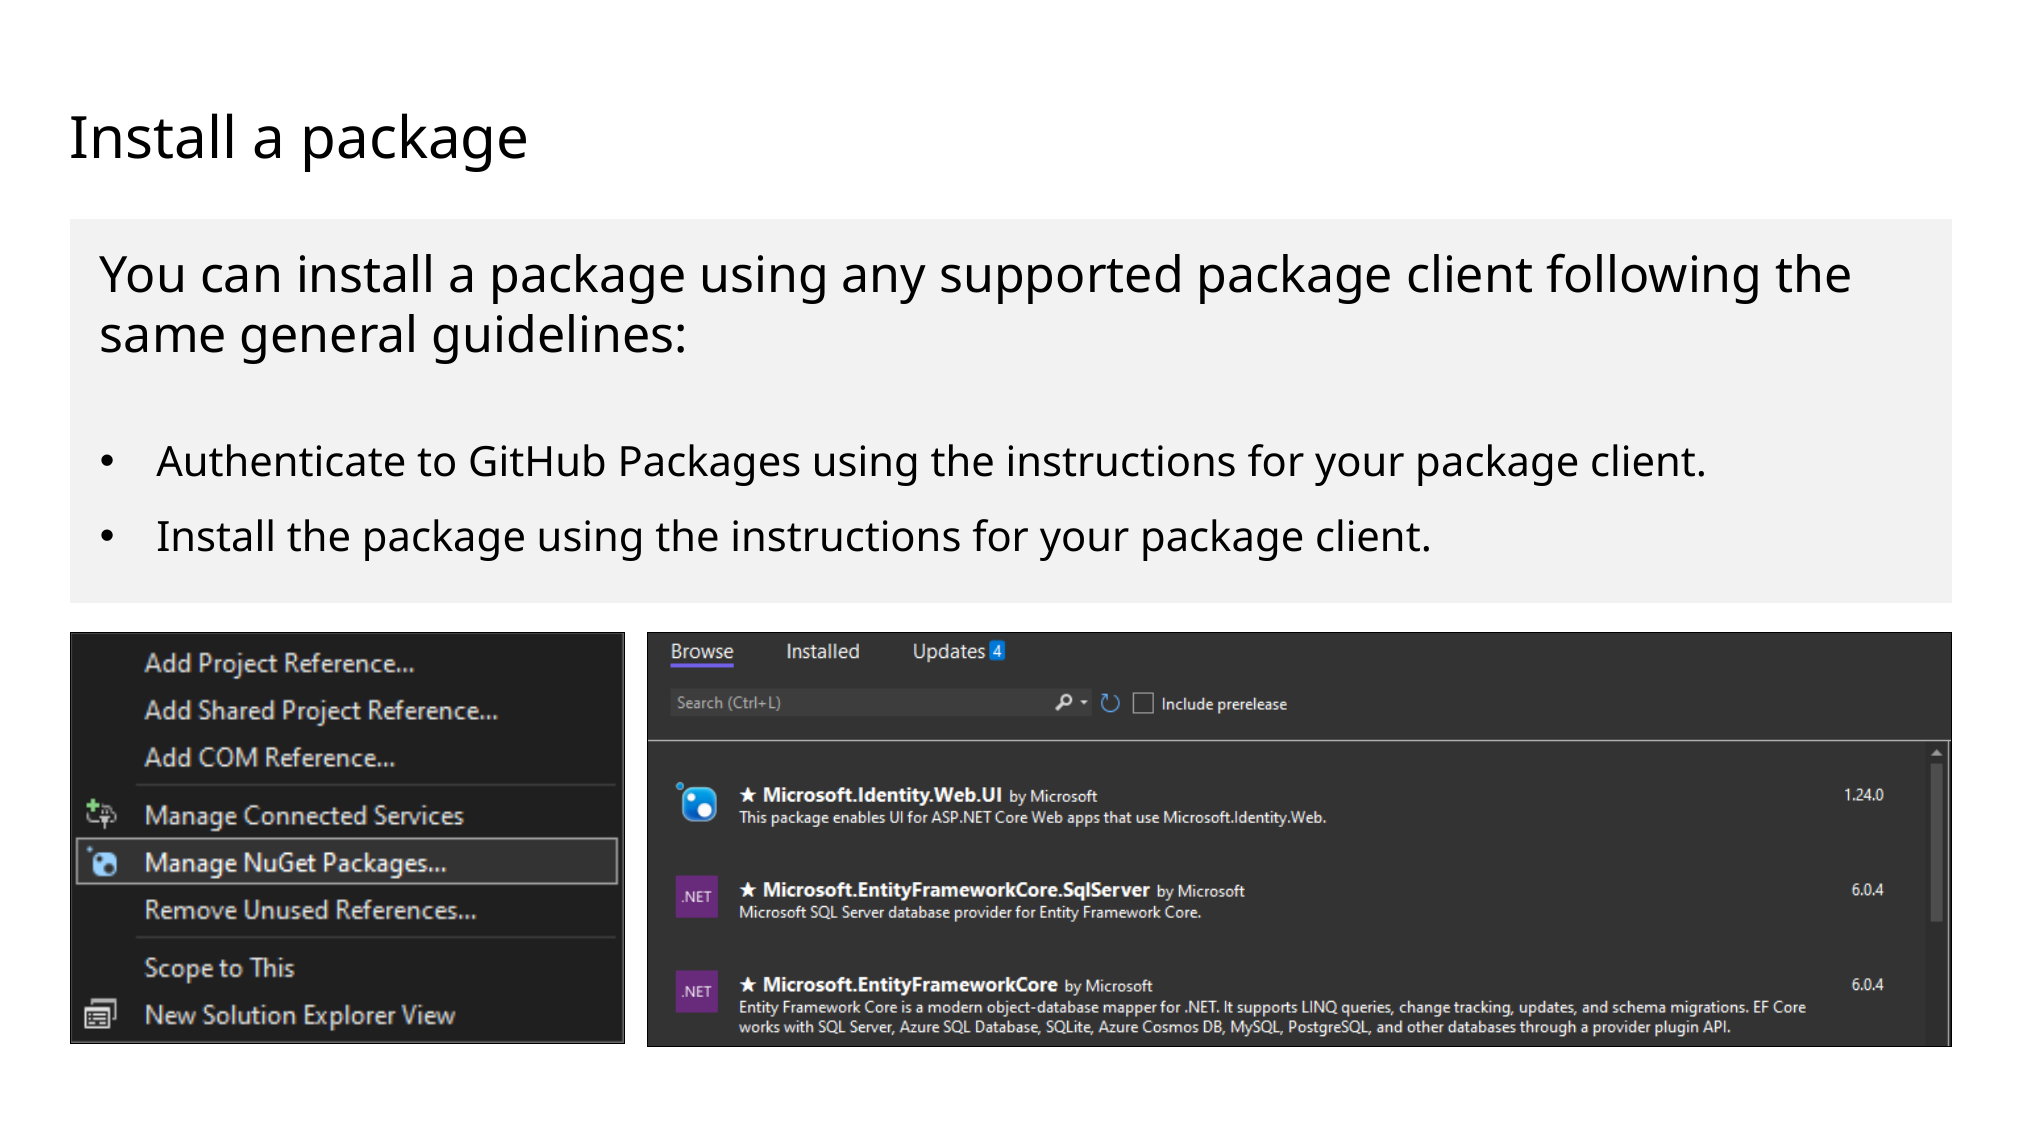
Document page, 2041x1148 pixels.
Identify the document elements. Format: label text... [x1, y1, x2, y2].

picture [647, 632, 1952, 1048]
picture [69, 632, 625, 1044]
text_box You can install a package using any supported package client following the same general guidelines: Authenticate to GitHub Packages using the instructions for your package client. Install the package using the instructions for your package client. [70, 219, 1952, 603]
title Install a package [70, 103, 1969, 172]
